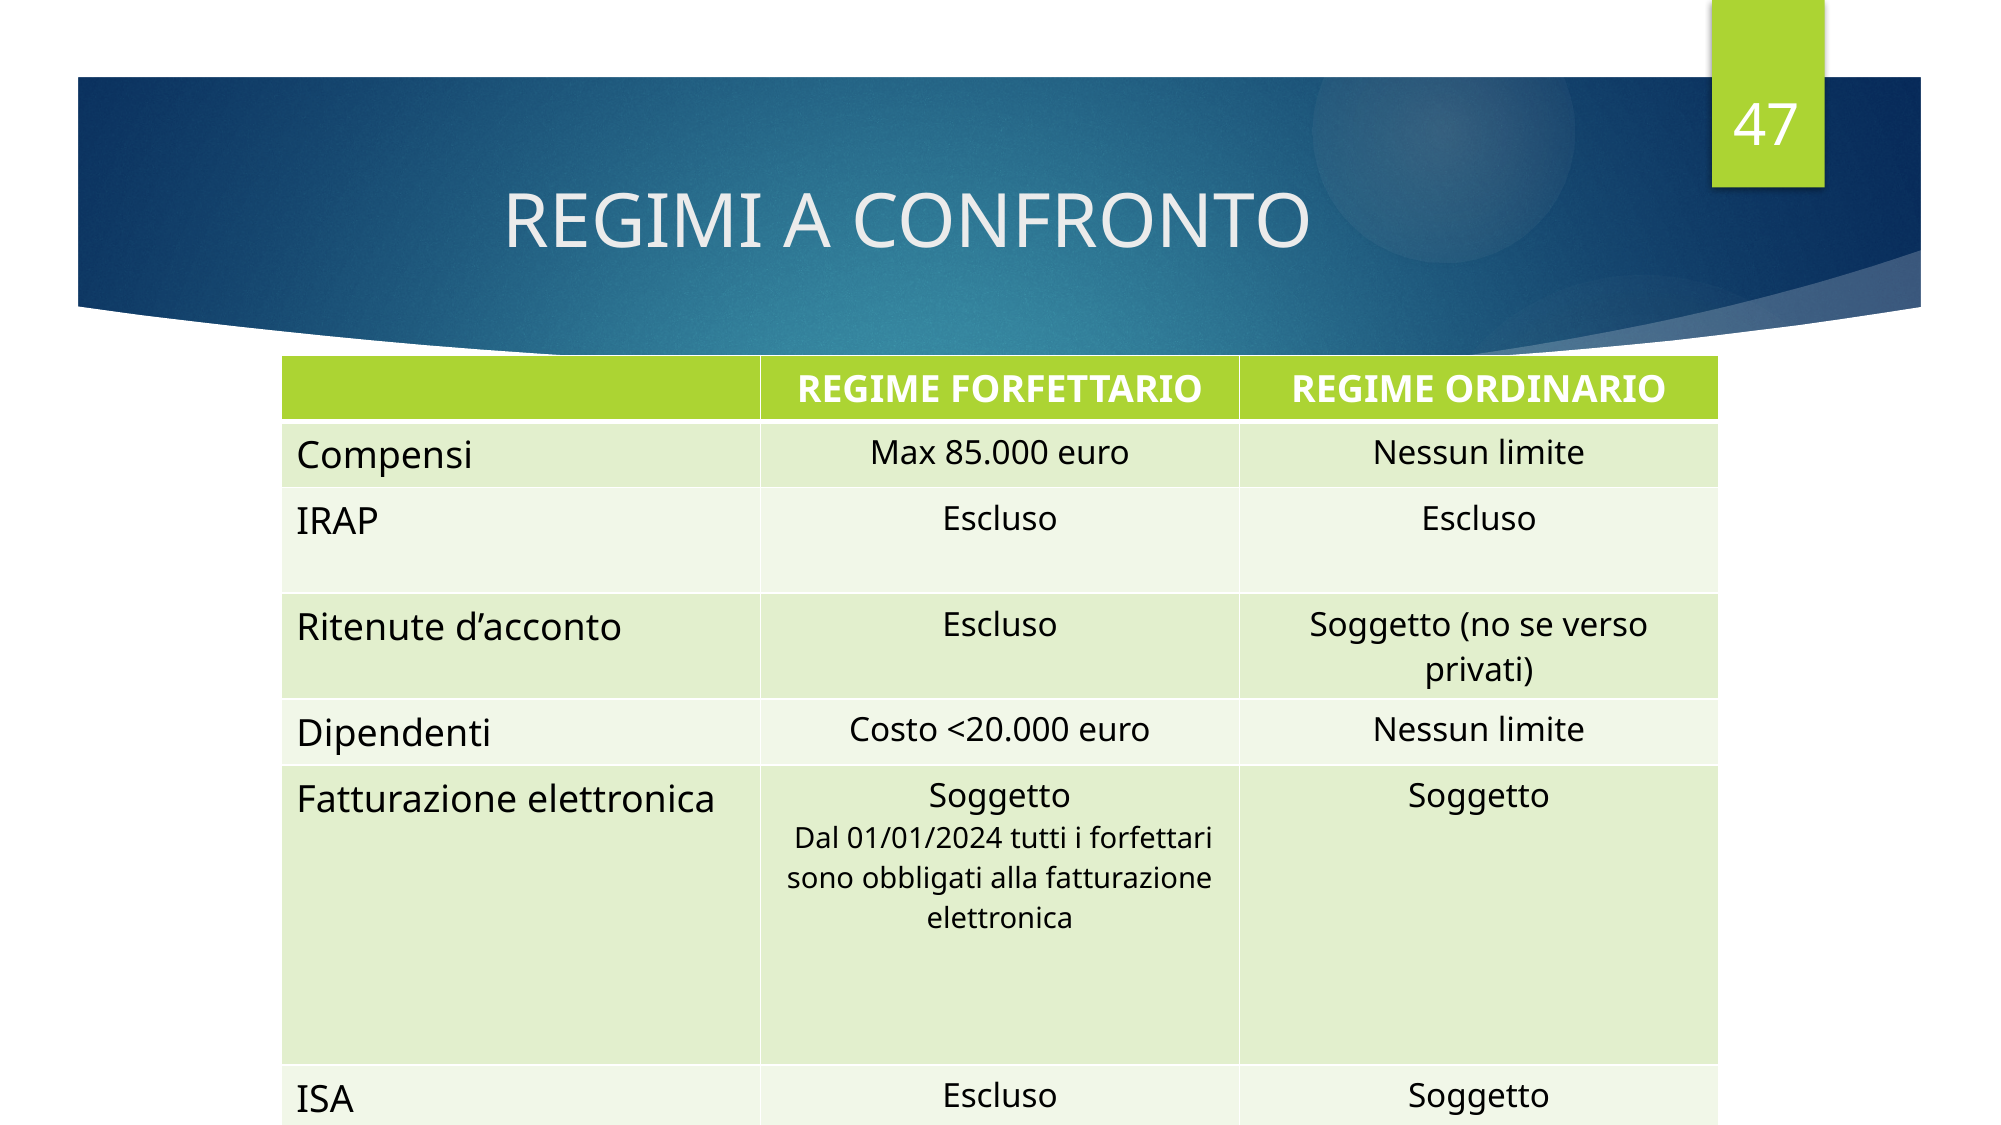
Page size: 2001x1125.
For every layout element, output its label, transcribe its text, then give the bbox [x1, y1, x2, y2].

table_header REGIME FORFETTARIO [761, 356, 1239, 419]
table_cell Escluso [761, 1066, 1239, 1125]
table_cell Nessun limite [1240, 424, 1718, 487]
table_cell Escluso [761, 488, 1239, 592]
slide_number 47 [1698, 48, 1836, 175]
table_cell Escluso [1240, 488, 1718, 592]
table_cell Escluso [761, 594, 1239, 698]
table_cell Soggetto [1240, 1066, 1718, 1125]
table_header REGIME ORDINARIO [1240, 356, 1718, 419]
table_cell Nessun limite [1240, 700, 1718, 764]
table_cell Dipendenti [282, 700, 760, 764]
table_cell Soggetto [1240, 766, 1718, 1064]
title REGIMI A CONFRONTO [189, 159, 1627, 276]
table_cell Soggetto Dal 01/01/2024 tutti i forfettari sono obbligati alla fatturazione elettronica [761, 766, 1239, 1064]
table_header [282, 356, 760, 419]
table_cell Fatturazione elettronica [282, 766, 760, 1064]
table_cell Soggetto (no se verso privati) [1240, 594, 1718, 698]
table_cell Max 85.000 euro [761, 424, 1239, 487]
table_cell Ritenute d’acconto [282, 594, 760, 698]
table_cell Compensi [282, 424, 760, 487]
table_cell ISA [282, 1066, 760, 1125]
table_cell Costo <20.000 euro [761, 700, 1239, 764]
table_cell IRAP [282, 488, 760, 592]
